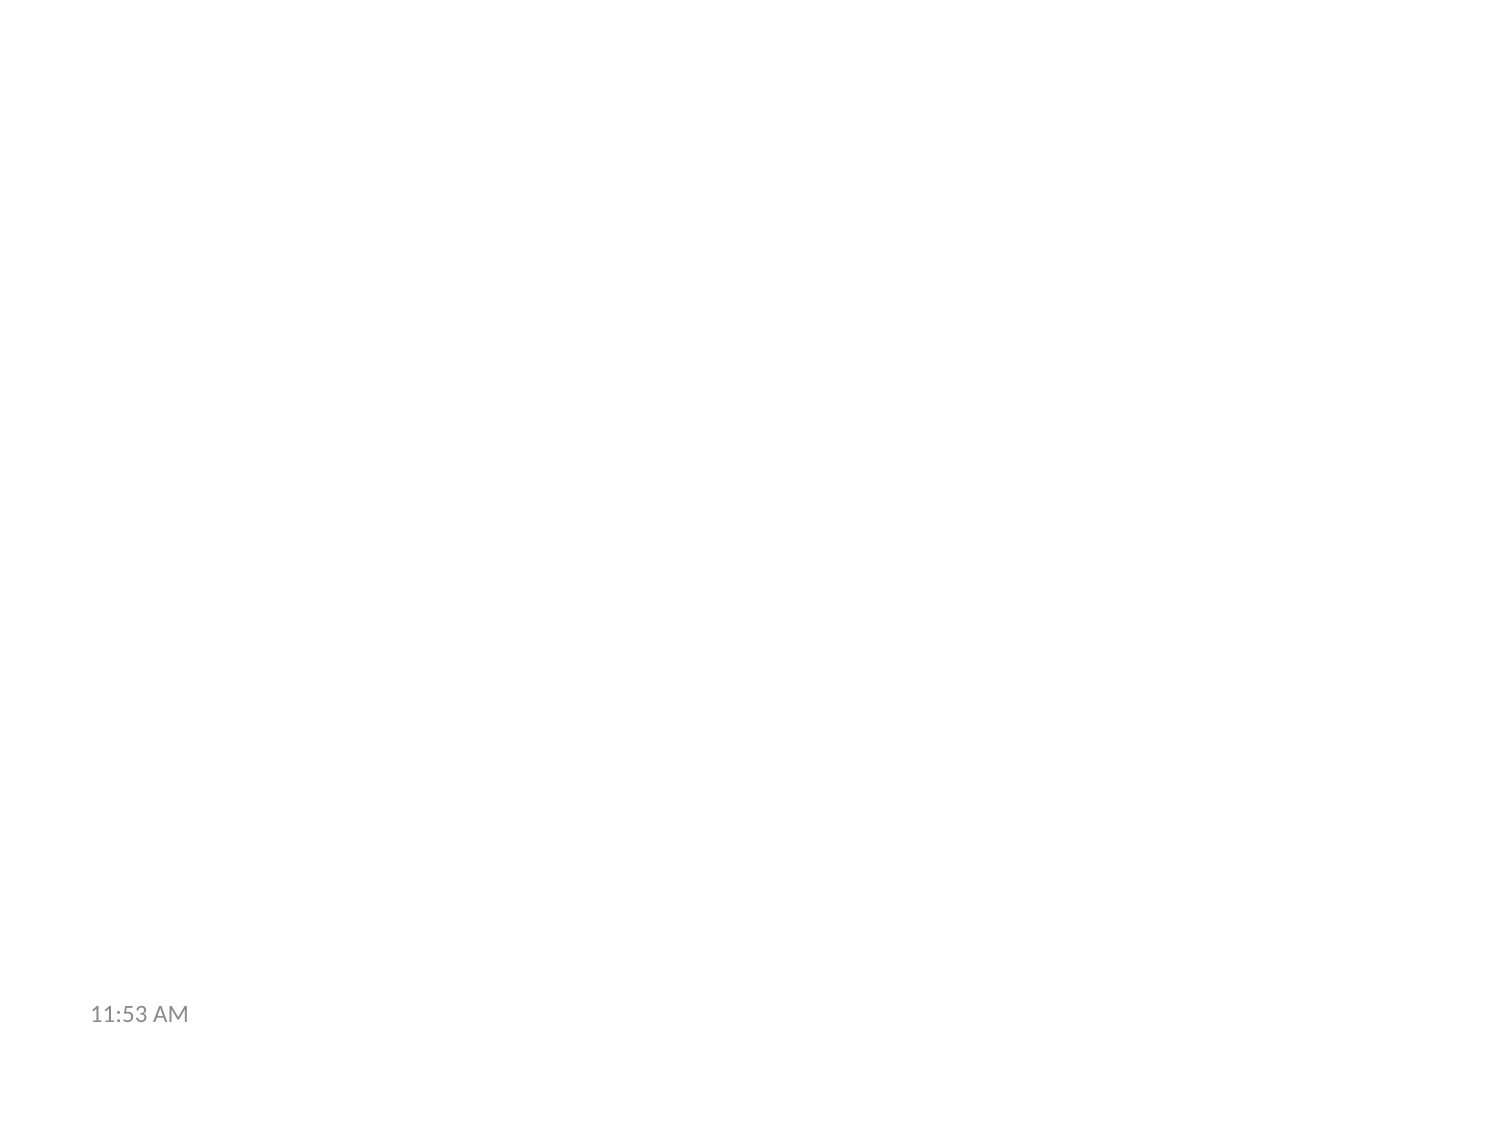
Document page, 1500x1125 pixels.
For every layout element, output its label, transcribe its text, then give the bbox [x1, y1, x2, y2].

text_box 3:35 PM [75, 982, 425, 1043]
